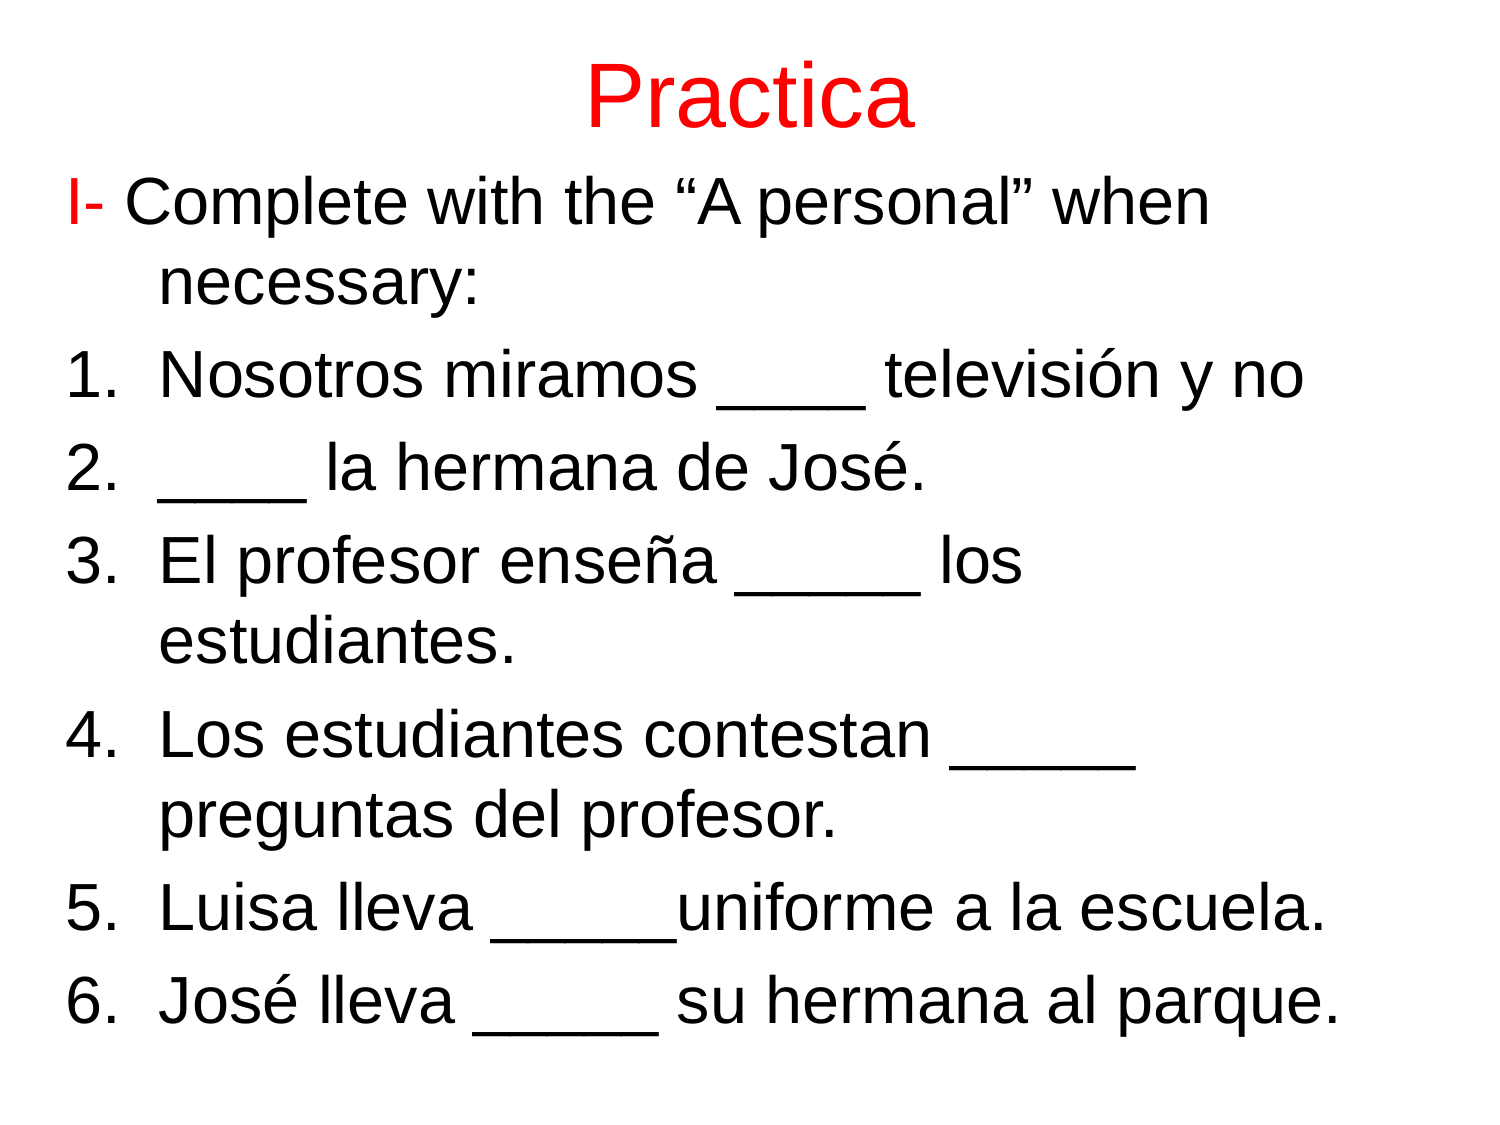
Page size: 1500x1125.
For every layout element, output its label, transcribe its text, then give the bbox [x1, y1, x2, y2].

title Practica [75, 12, 1425, 171]
list I- Complete with the “A personal” when necessary: Nosotros miramos ____ televisión y no ____ la hermana de José. El profesor enseña _____ los estudiantes. Los estudiantes contestan _____ preguntas del profesor. Luisa lleva _____uniforme a la escuela. José lleva _____ su hermana al parque. [50, 149, 1400, 1063]
